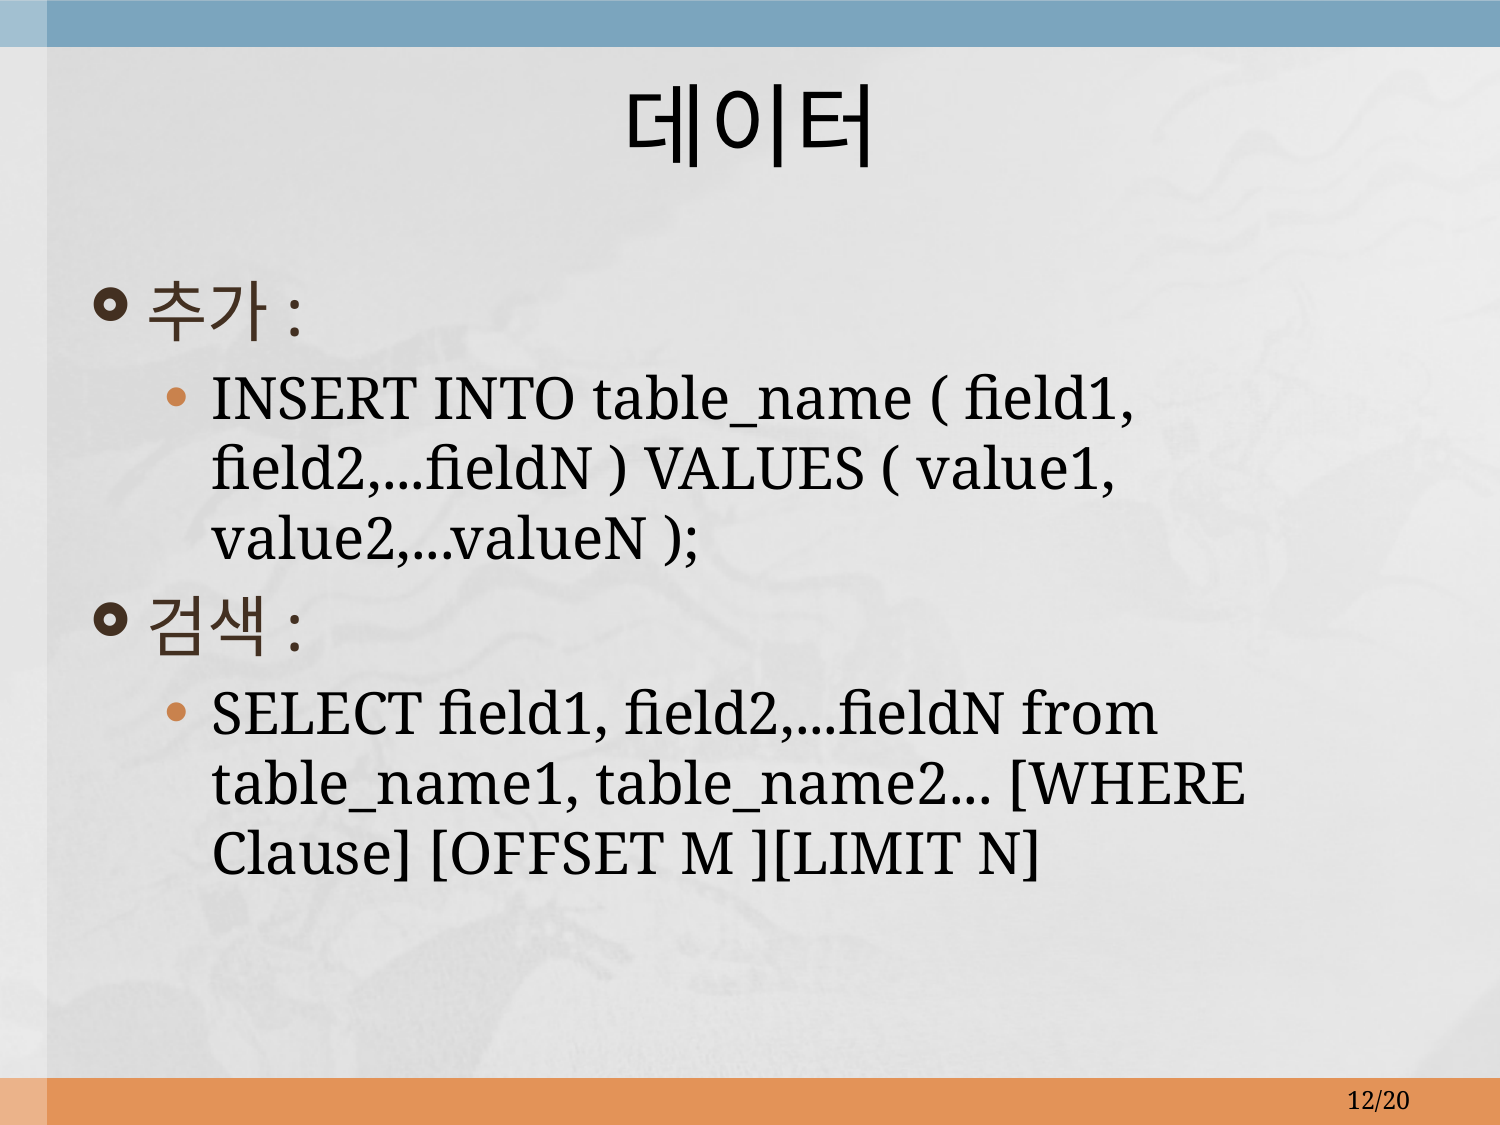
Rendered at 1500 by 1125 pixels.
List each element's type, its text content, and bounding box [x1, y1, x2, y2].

list 추가: INSERT INTO table_name ( field1, field2,...fieldN ) VALUES ( value1, value2,...valueN ); 검색: SELECT field1, field2,...fieldN from table_name1, table_name2... [WHERE Clause] [OFFSET M ][LIMIT N] [75, 262, 1425, 1005]
slide_number 12/20 [1074, 1078, 1425, 1125]
title 데이터 [49, 46, 1454, 202]
